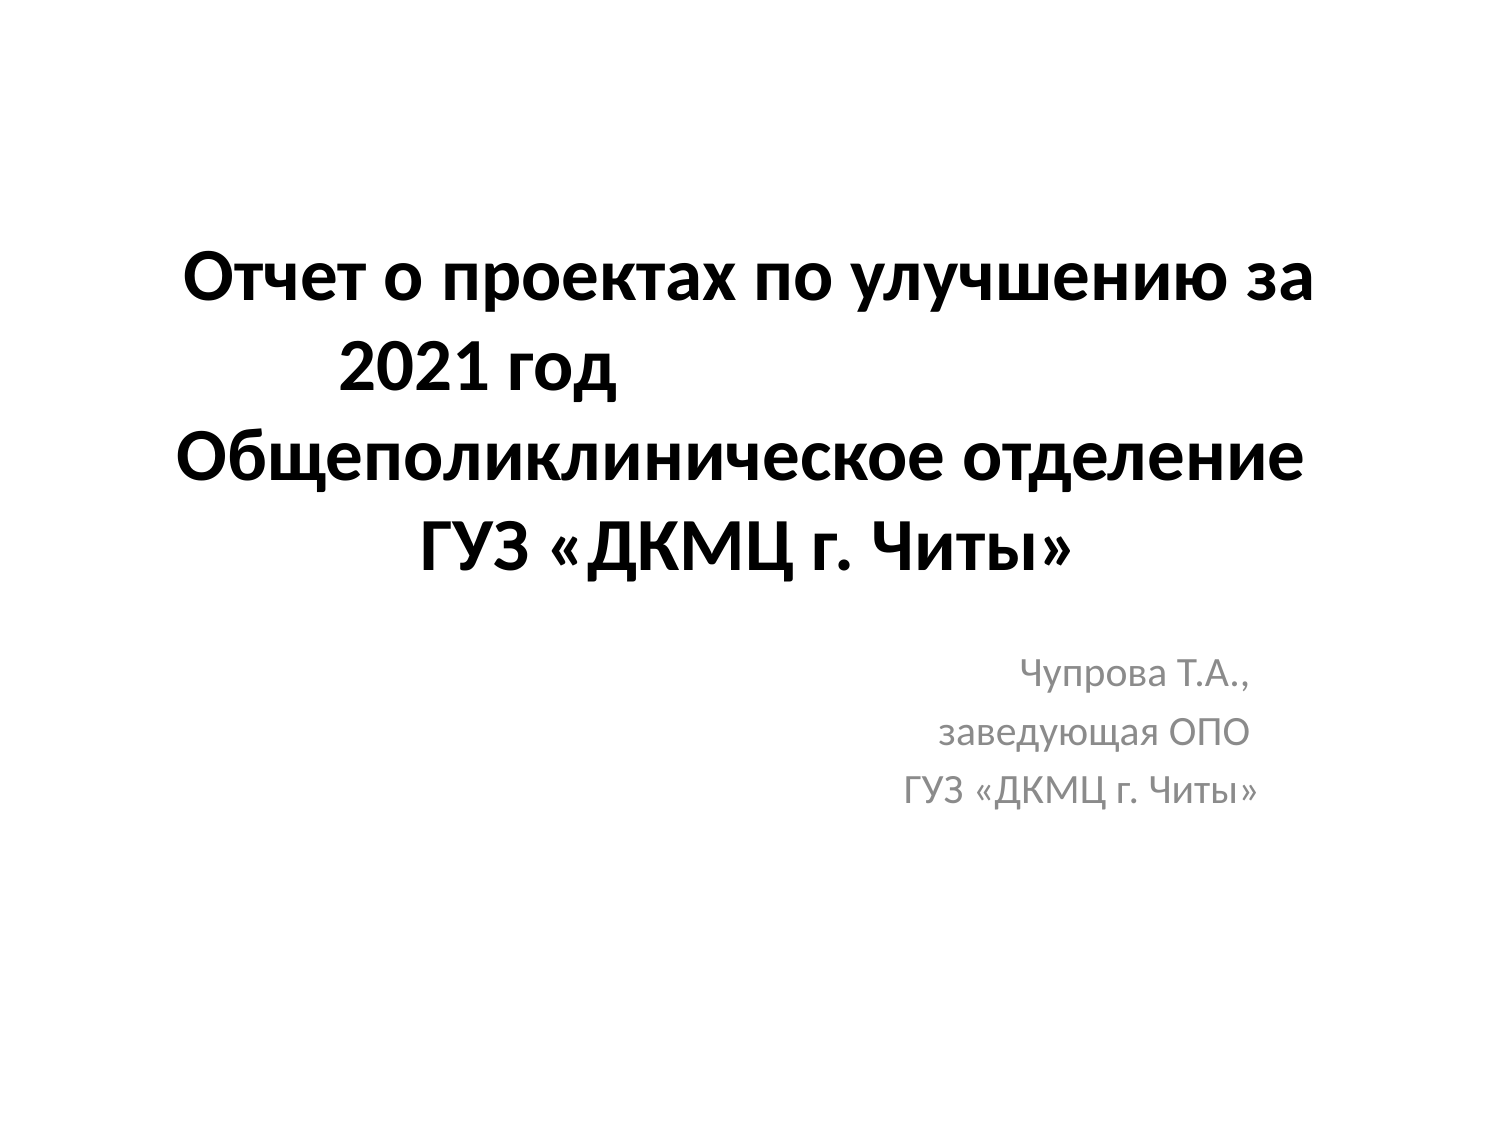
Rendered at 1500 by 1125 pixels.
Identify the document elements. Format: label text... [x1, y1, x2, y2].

subtitle Чупрова Т.А., заведующая ОПО ГУЗ «ДКМЦ г. Читы» [225, 637, 1275, 925]
title Отчет о проектах по улучшению за 2021 год Общеполиклиническое отделение ГУЗ «ДКМЦ г. Читы» [112, 219, 1388, 591]
